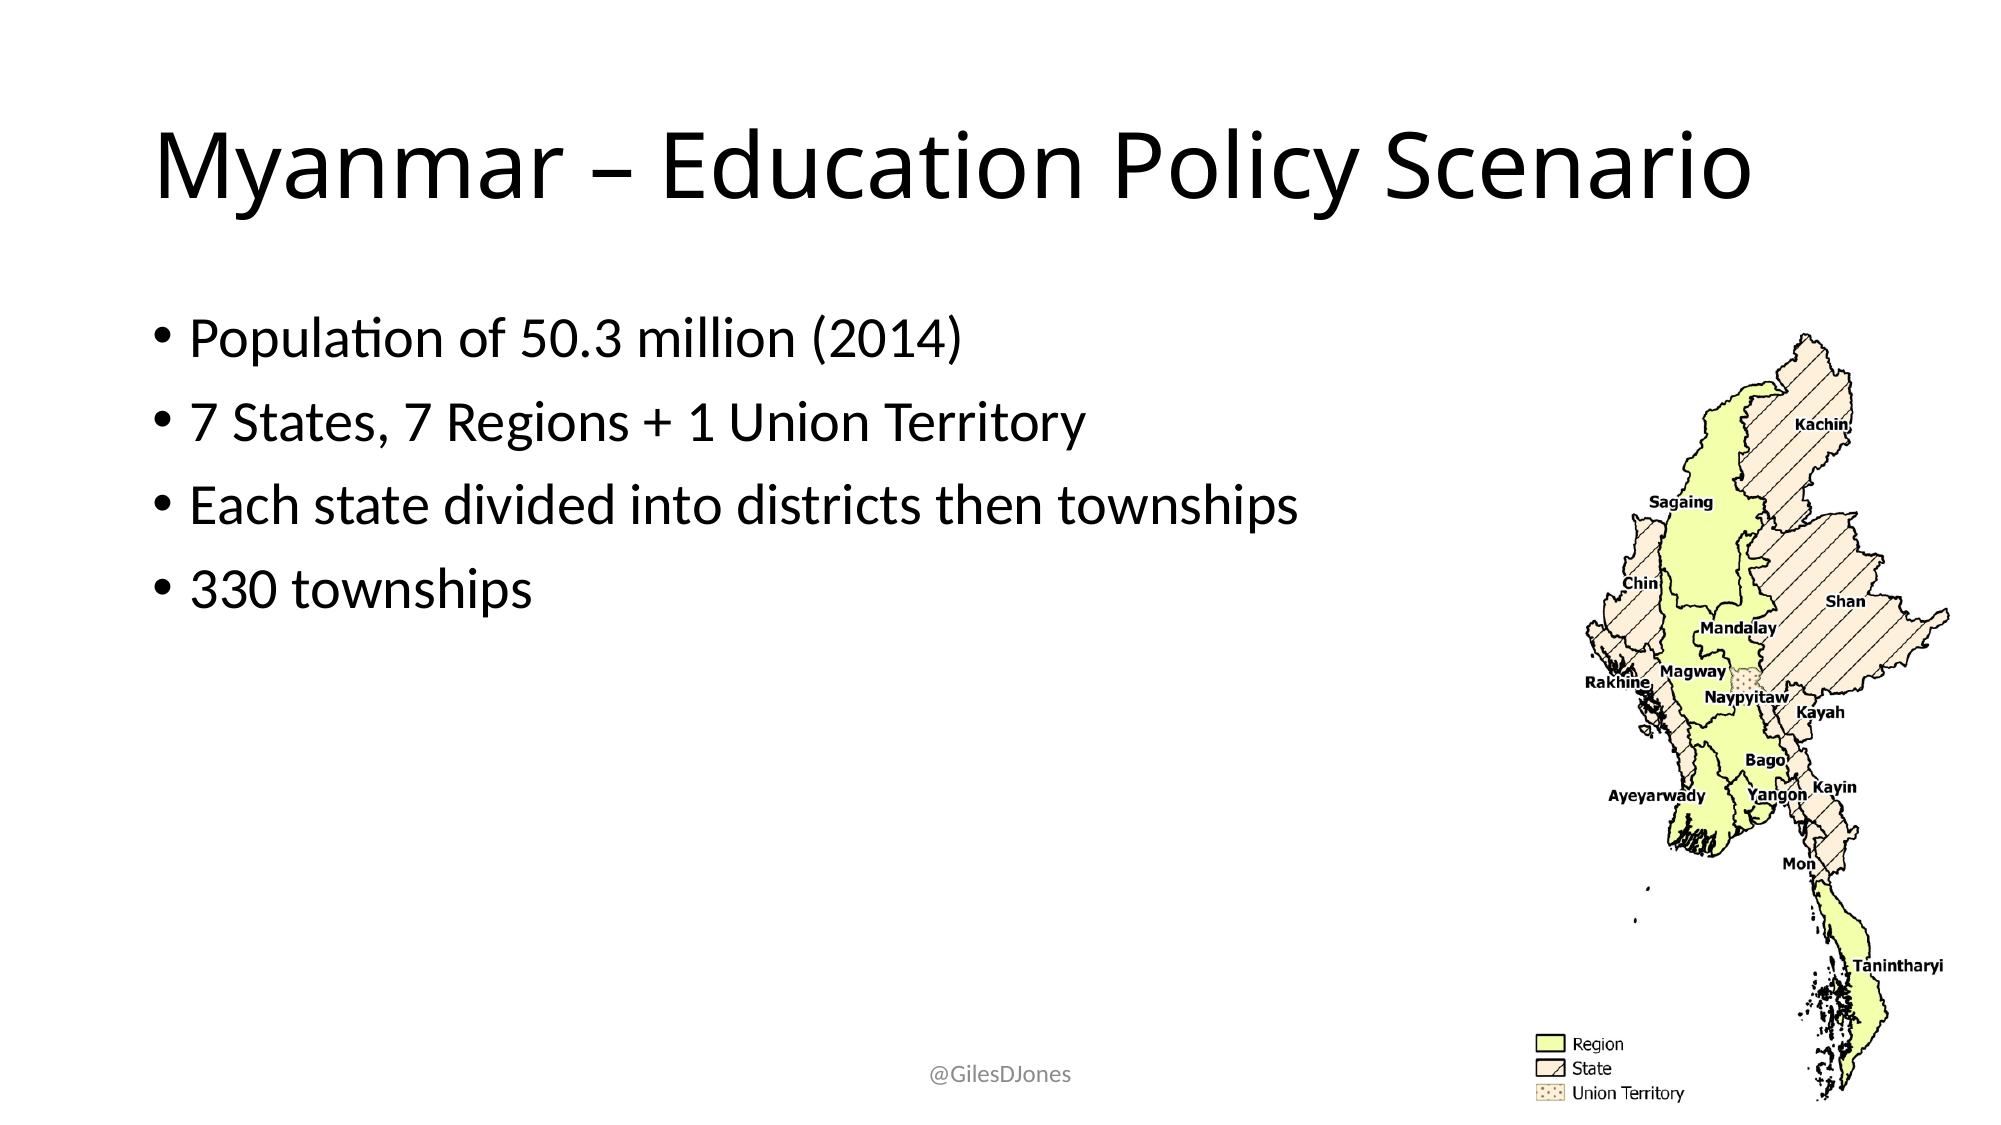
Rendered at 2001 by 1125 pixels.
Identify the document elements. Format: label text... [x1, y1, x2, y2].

footer @GilesDJones [662, 1042, 1338, 1103]
list Population of 50.3 million (2014) 7 States, 7 Regions + 1 Union Territory Each state divided into districts then townships 330 townships [137, 299, 1863, 1014]
picture [1511, 324, 1991, 1125]
title Myanmar – Education Policy Scenario [137, 59, 1863, 278]
